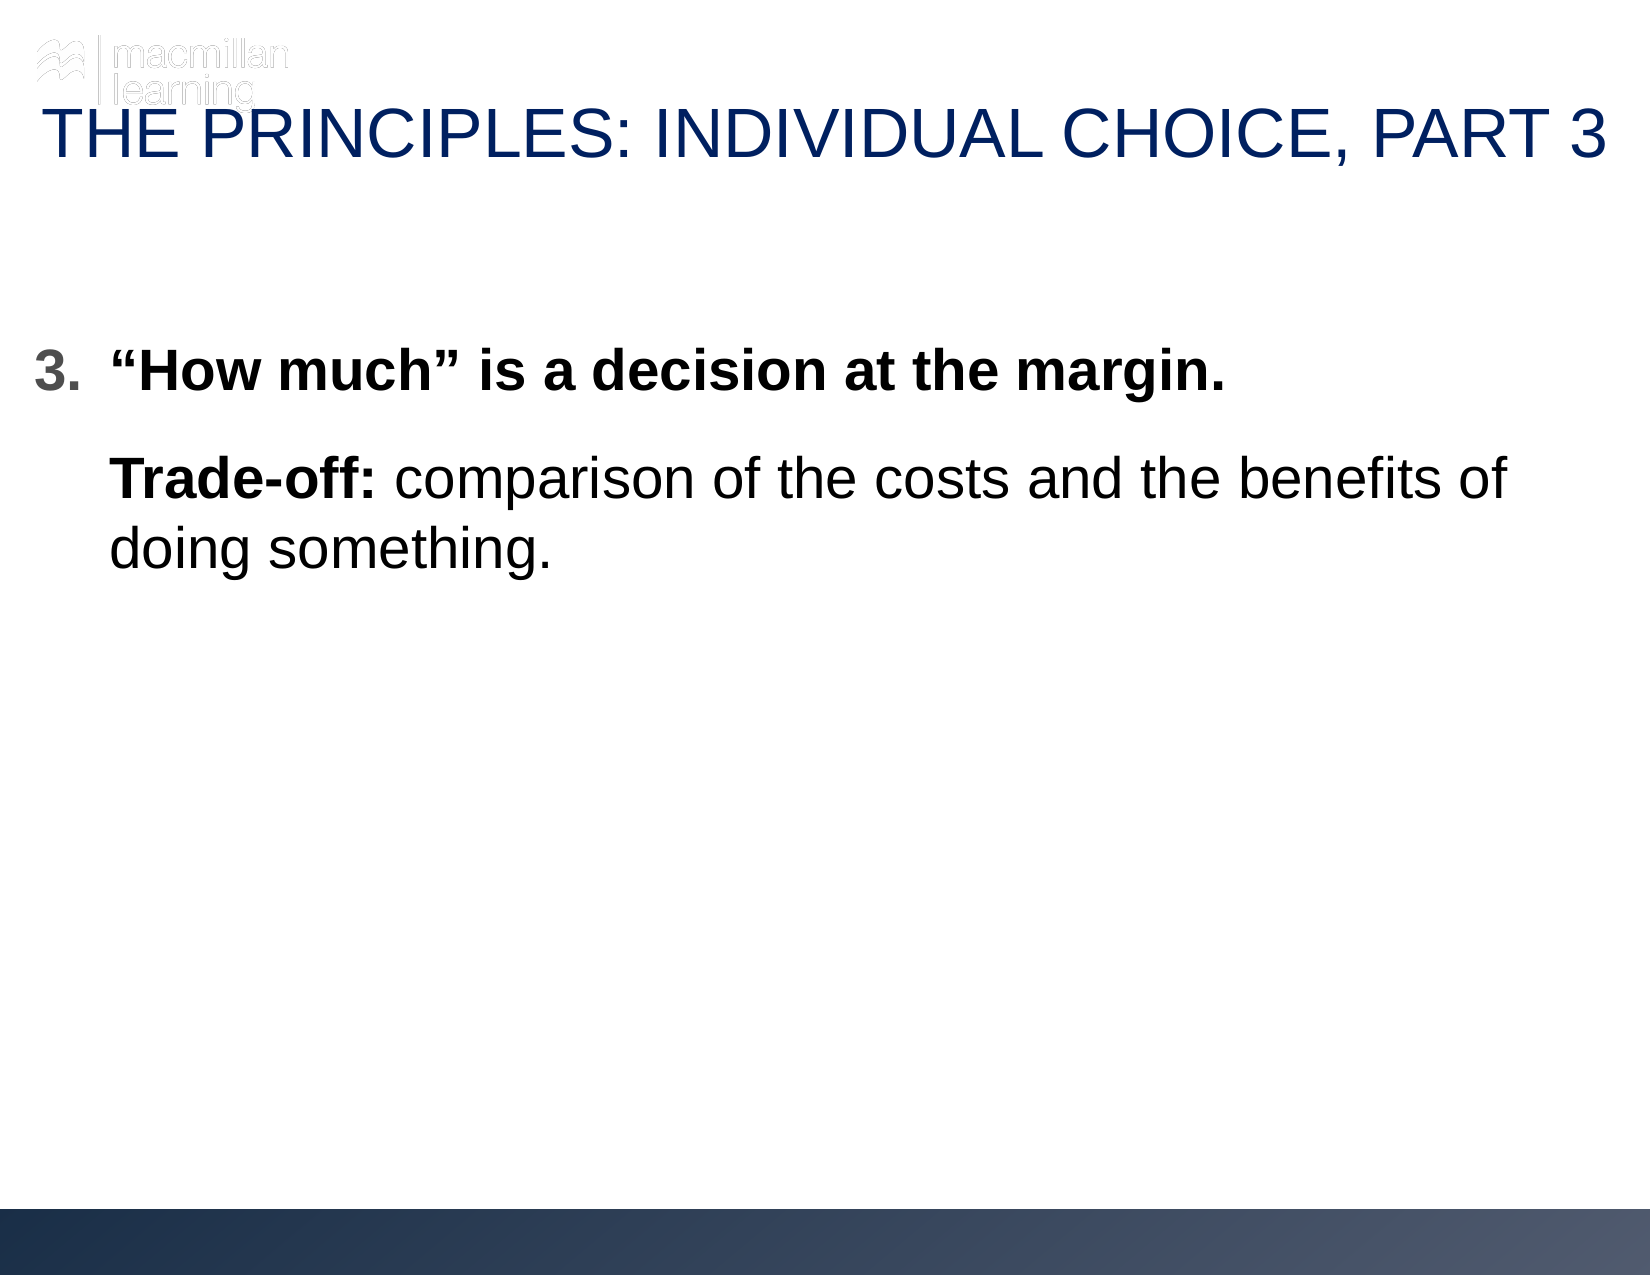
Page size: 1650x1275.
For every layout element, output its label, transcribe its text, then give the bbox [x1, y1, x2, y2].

picture [37, 35, 288, 62]
title THE PRINCIPLES: INDIVIDUAL CHOICE, PART 3 [0, 62, 1650, 197]
list “How much” is a decision at the margin. Trade-off: comparison of the costs and the benefits of doing something. [19, 317, 1628, 701]
